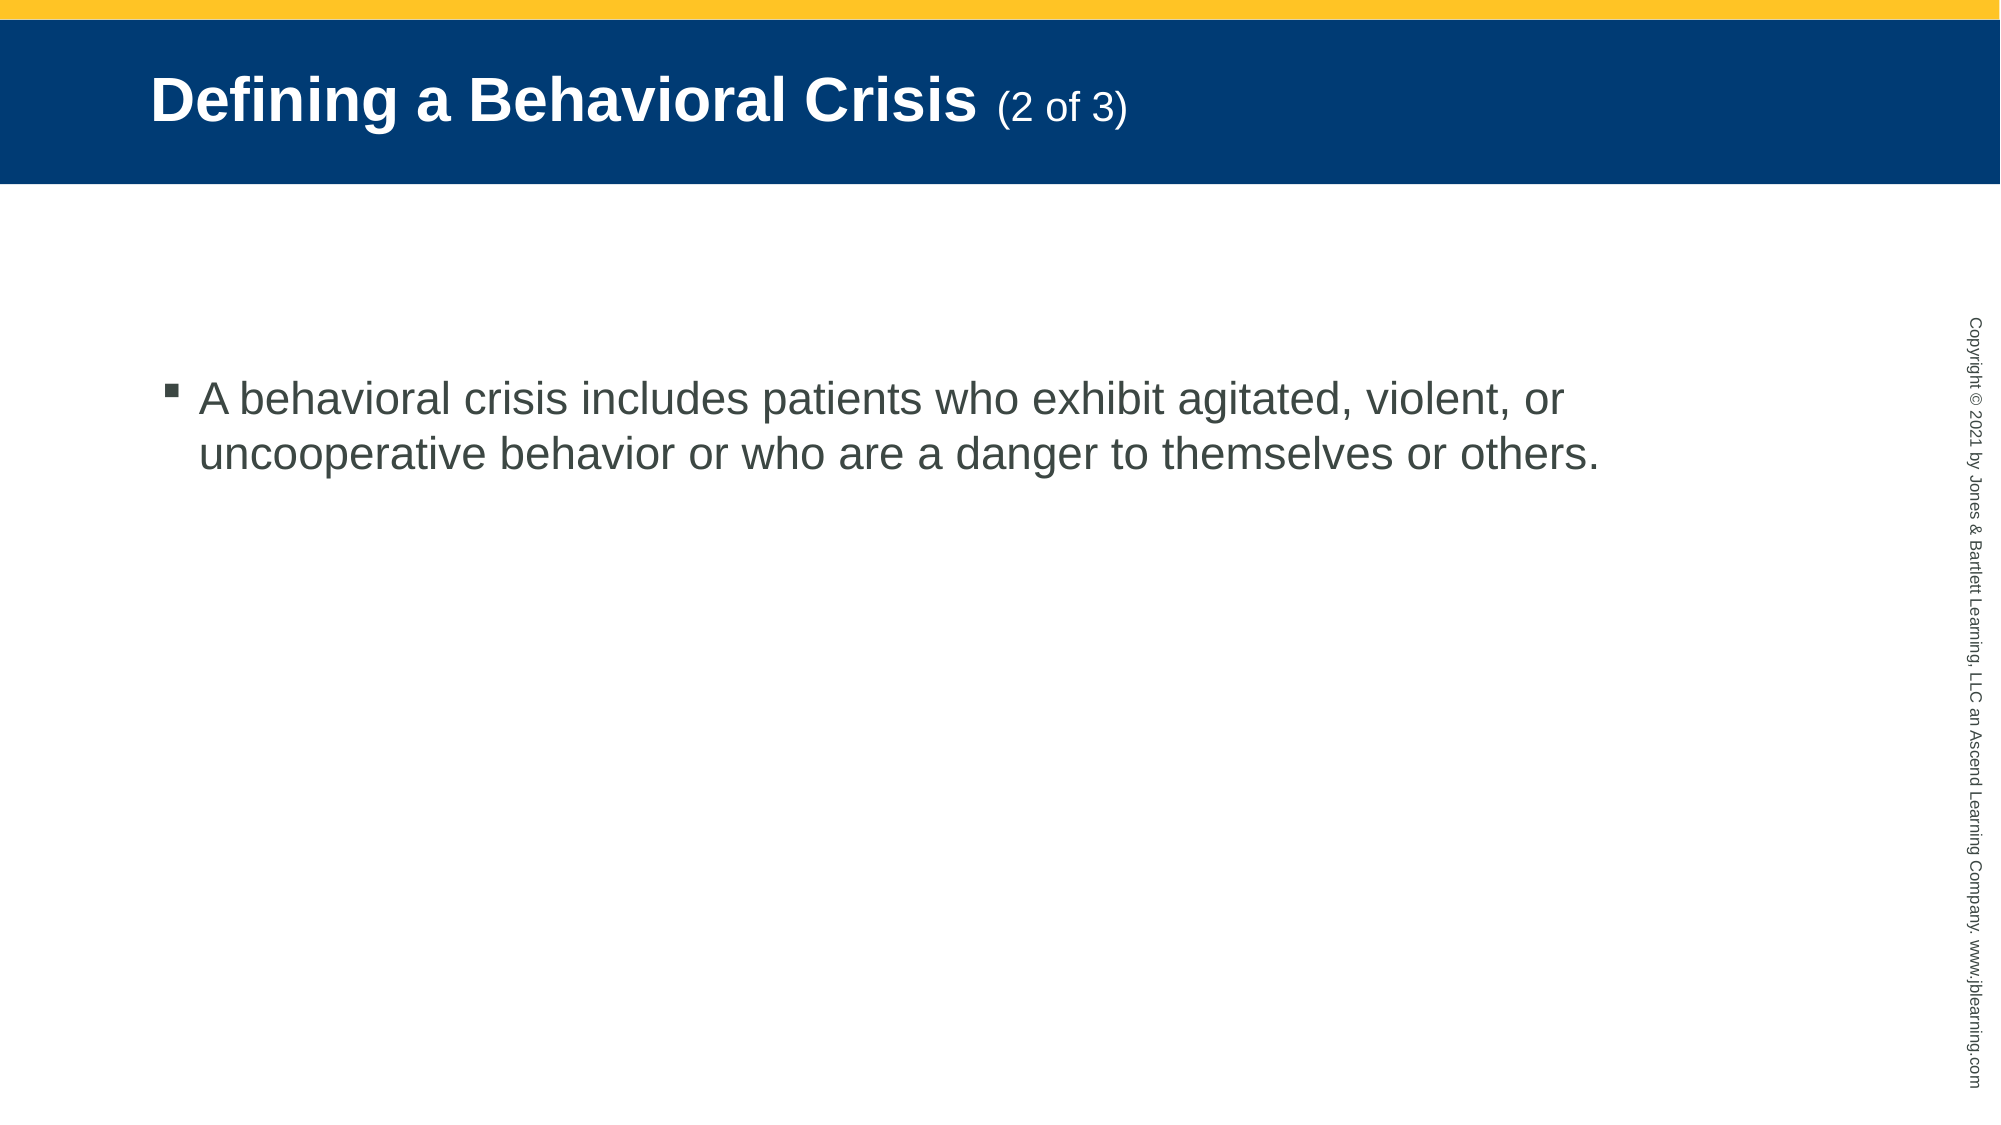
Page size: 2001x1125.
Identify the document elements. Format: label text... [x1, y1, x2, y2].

list A behavioral crisis includes patients who exhibit agitated, violent, or uncooperative behavior or who are a danger to themselves or others. [146, 361, 1859, 1016]
title Defining a Behavioral Crisis (2 of 3) [0, 19, 2000, 185]
